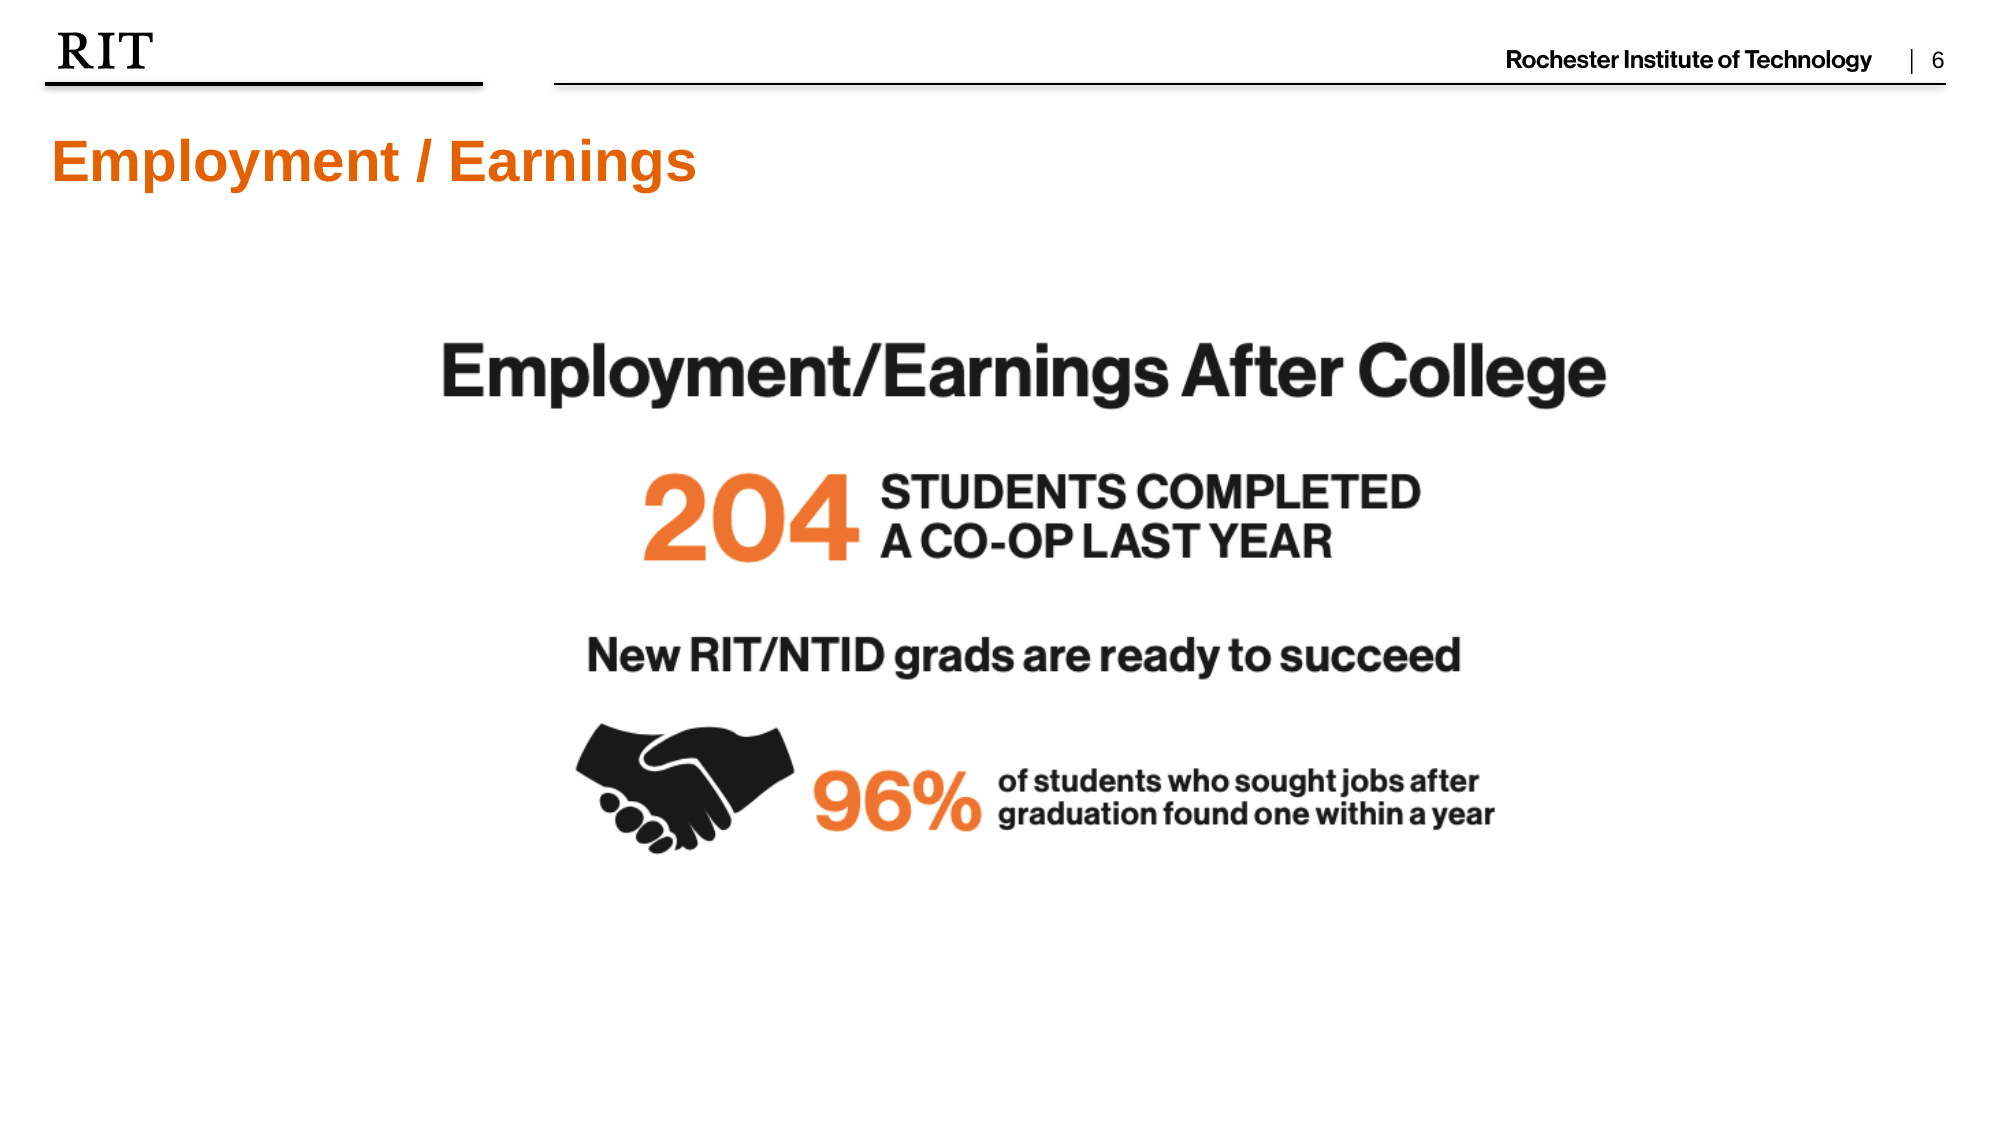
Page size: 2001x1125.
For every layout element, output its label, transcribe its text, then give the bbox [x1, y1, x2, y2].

picture [1507, 50, 1872, 72]
picture [53, 24, 156, 77]
picture [409, 301, 1682, 904]
text_box Employment / Earnings [36, 115, 1046, 201]
